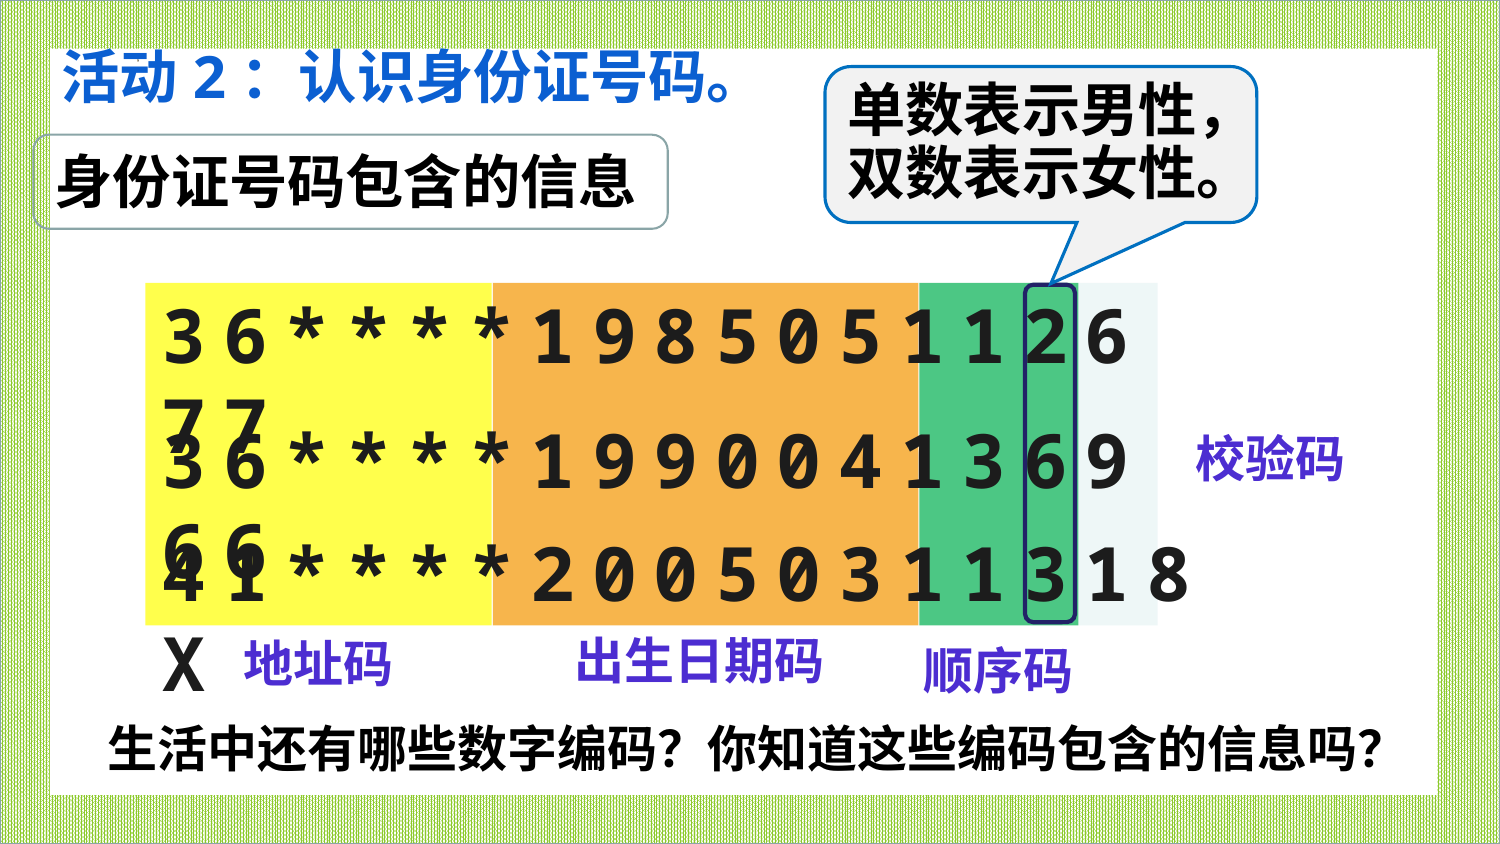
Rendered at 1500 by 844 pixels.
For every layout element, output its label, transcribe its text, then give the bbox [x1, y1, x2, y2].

text_box 校验码 [1234, 420, 1383, 496]
text_box 地址码 [228, 626, 409, 700]
text_box 活动2：认识身份证号码。 [50, 34, 721, 116]
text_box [33, 134, 742, 229]
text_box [146, 281, 1234, 626]
text_box 顺序码 [908, 632, 1089, 708]
text_box 出生日期码 [559, 626, 852, 697]
text_box 单数表示男性，双数表示女性。 [825, 66, 1257, 281]
text_box 生活中还有哪些数字编码？你知道这些编码包含的信息吗？ [49, 718, 1425, 784]
